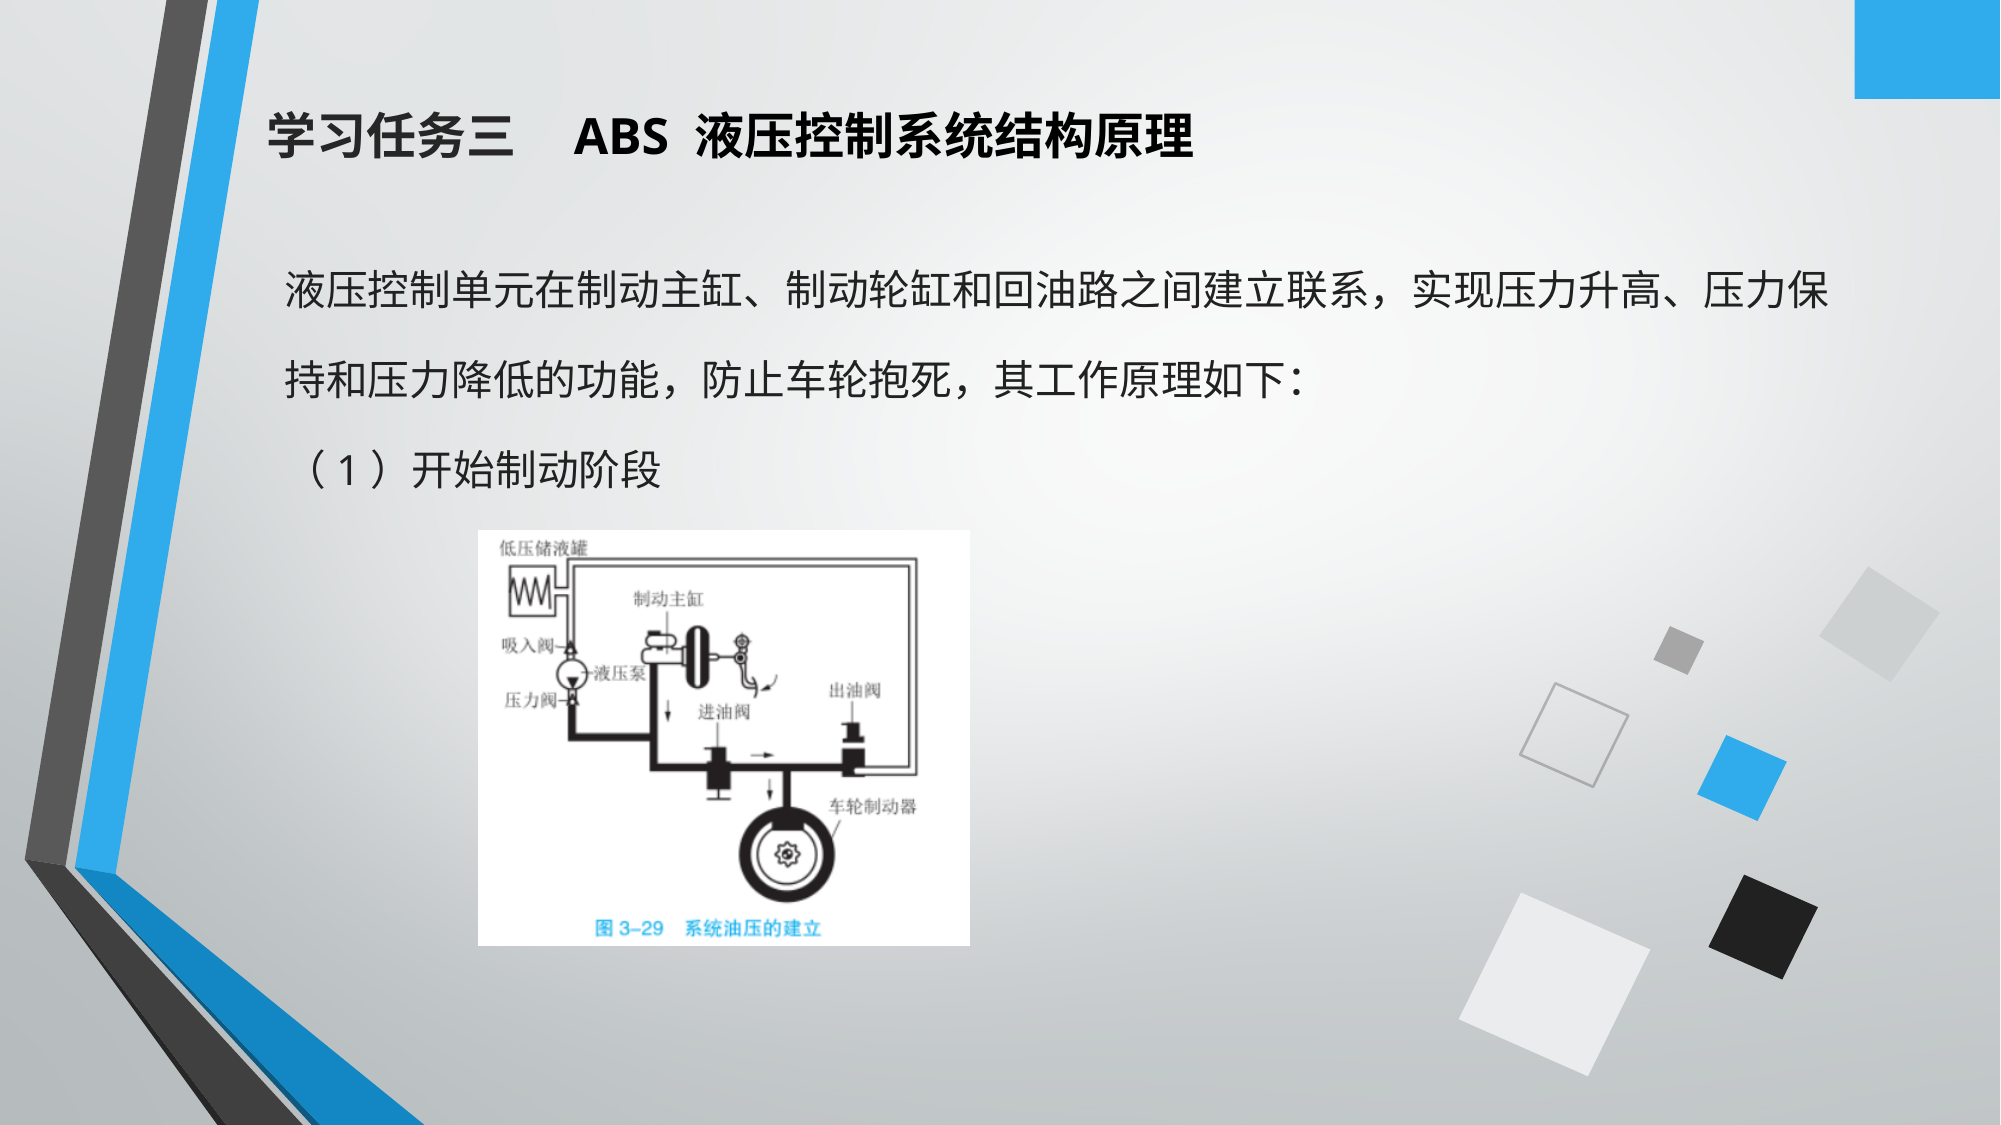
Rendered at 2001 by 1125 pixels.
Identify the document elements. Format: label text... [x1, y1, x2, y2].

text_box 液压控制单元在制动主缸、制动轮缸和回油路之间建立联系，实现压力升高、压力保持和压力降低的功能，防止车轮抱死，其工作原理如下： （1）开始制动阶段 [269, 217, 1855, 892]
text_box [1853, 0, 2000, 100]
picture [478, 529, 970, 946]
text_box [1505, 488, 1886, 1125]
text_box 学习任务三 ABS 液压控制系统结构原理 [251, 85, 1963, 217]
